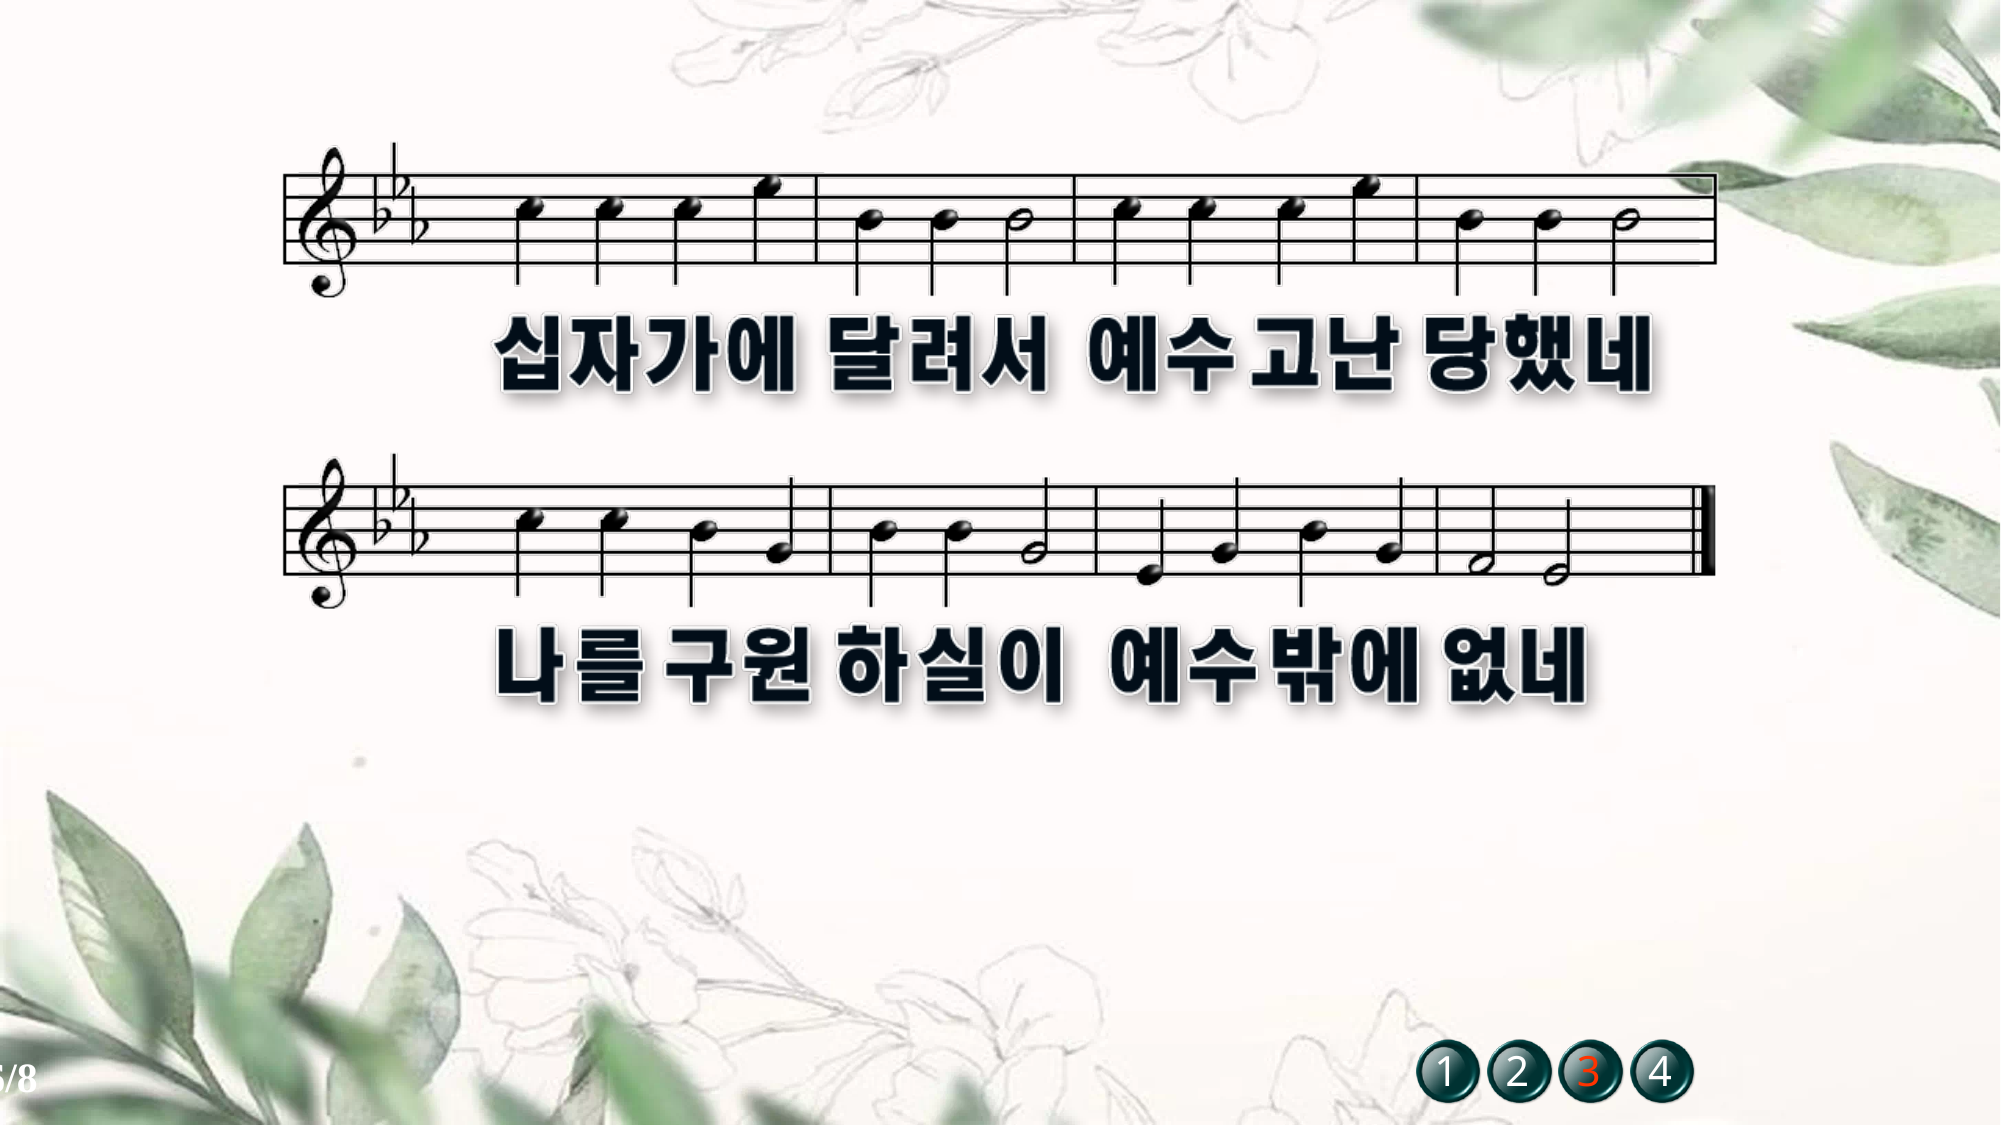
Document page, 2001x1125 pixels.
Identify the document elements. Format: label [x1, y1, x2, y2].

text_box [1484, 1035, 1555, 1106]
text_box [1413, 1035, 1484, 1106]
text_box [1627, 1035, 1697, 1106]
picture [0, 0, 2001, 1125]
text_box [1555, 1035, 1626, 1106]
